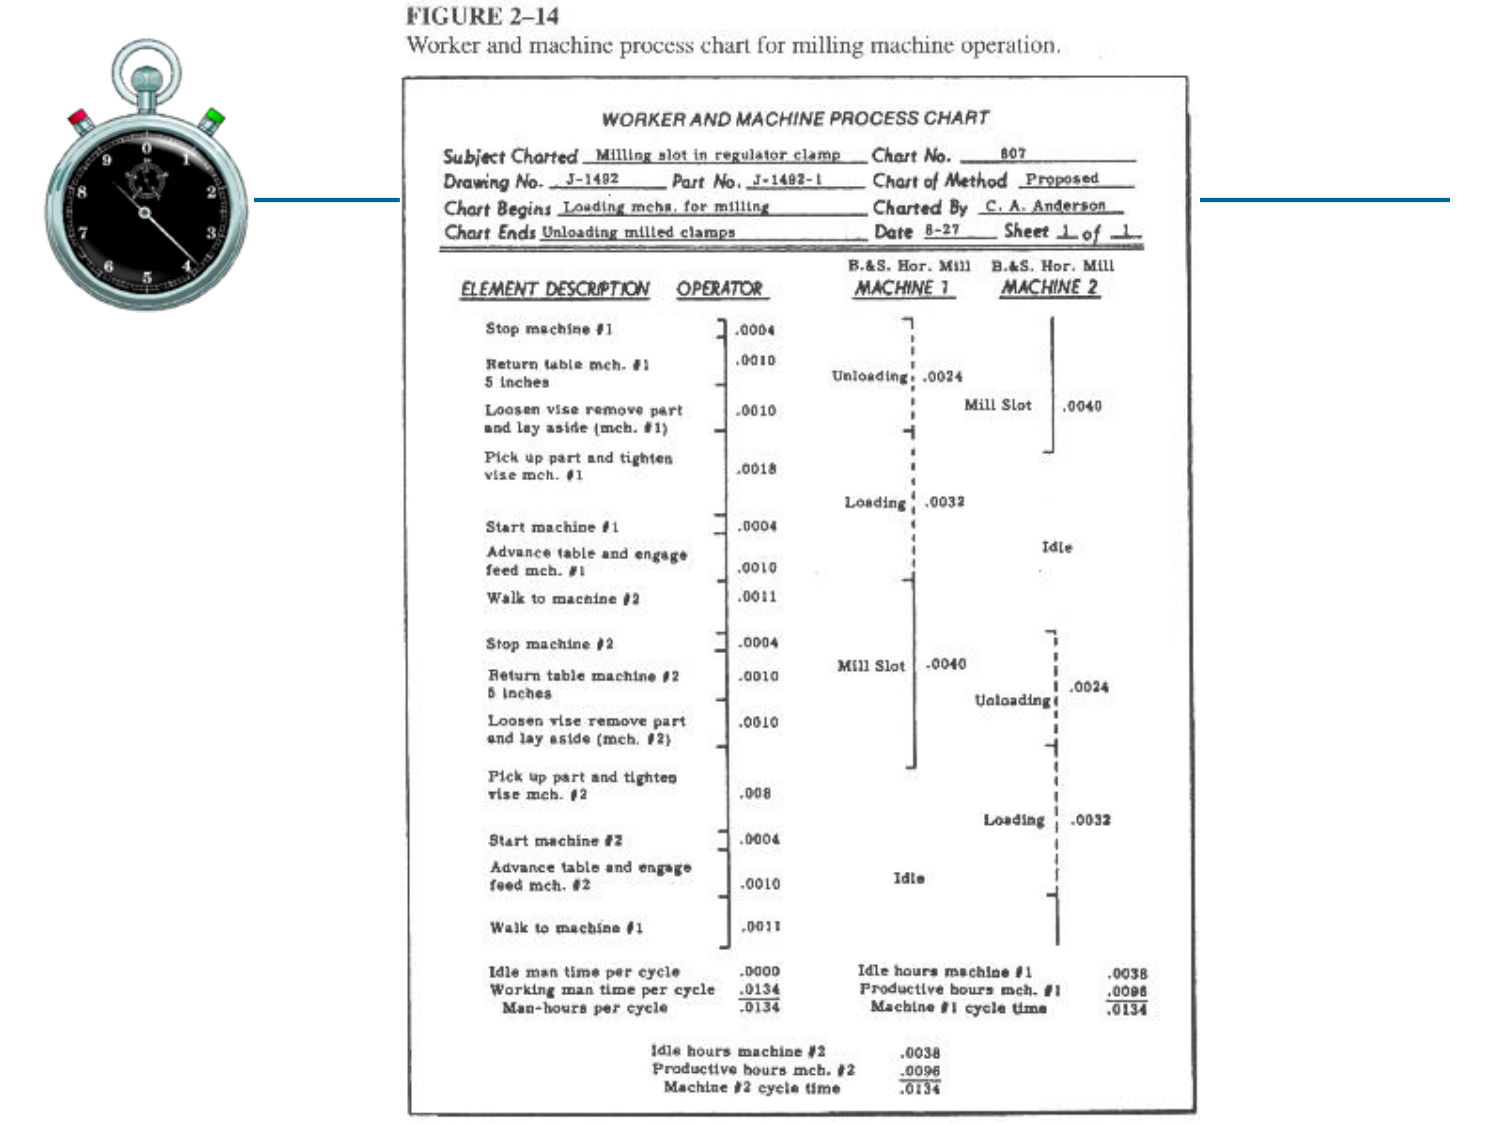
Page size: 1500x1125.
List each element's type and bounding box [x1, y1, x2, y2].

picture [37, 37, 254, 313]
picture [399, 0, 1201, 1122]
